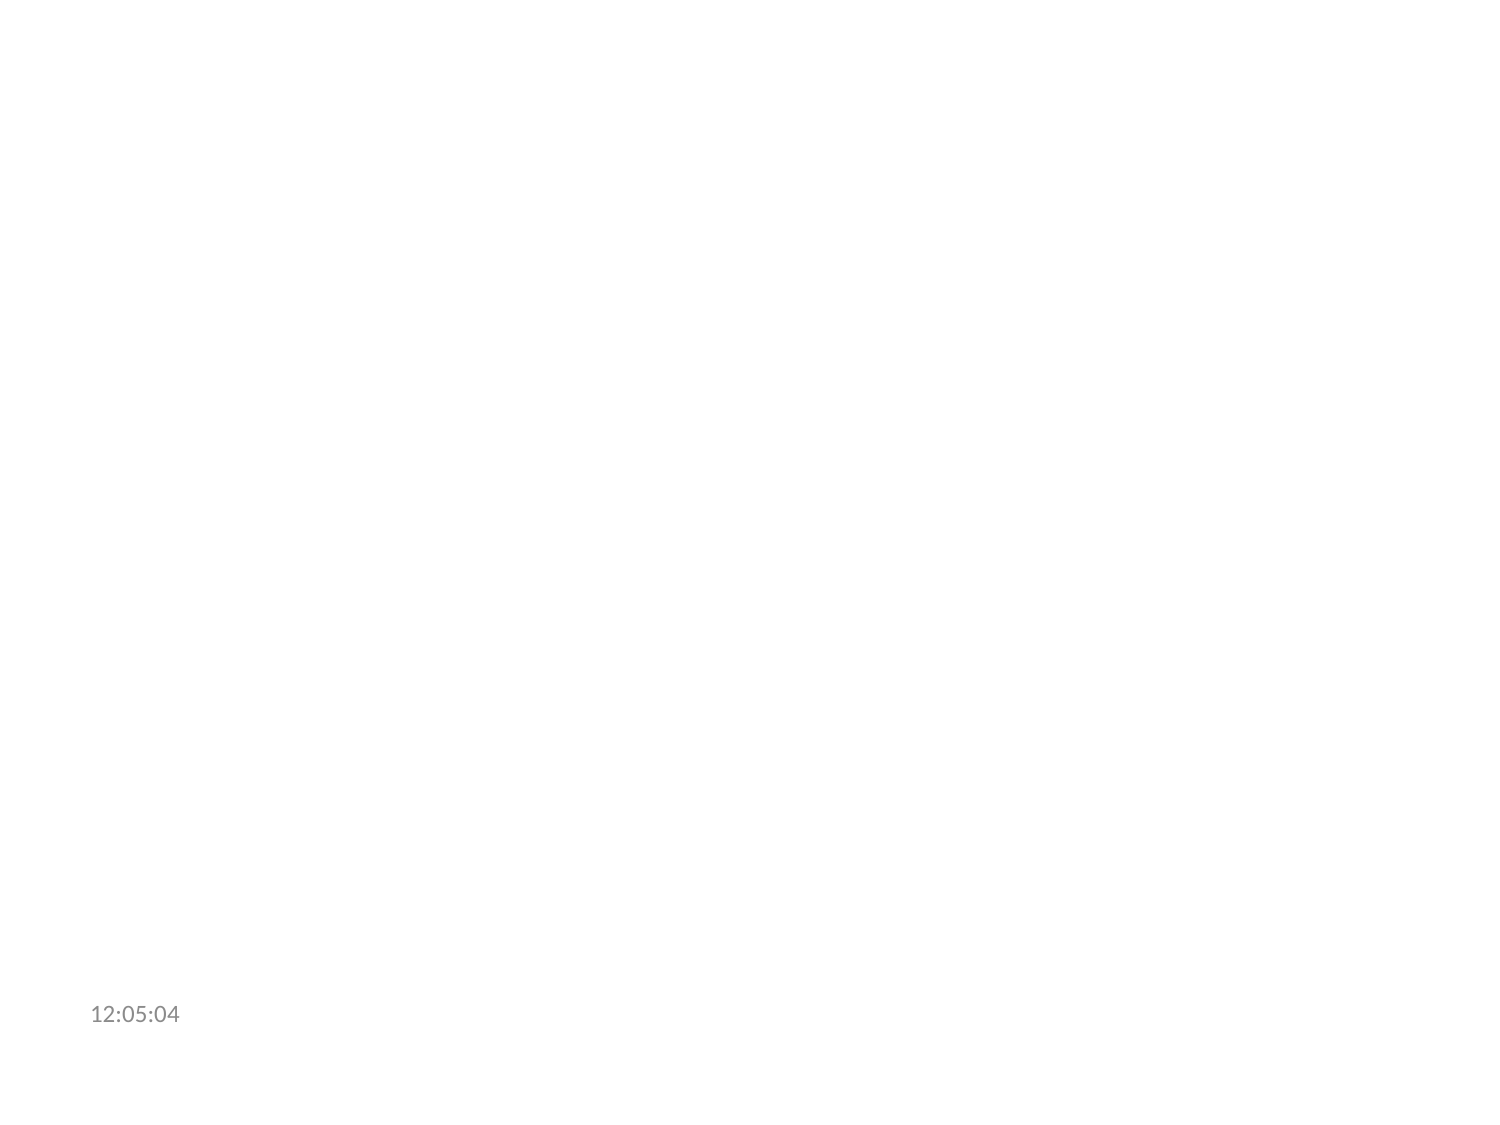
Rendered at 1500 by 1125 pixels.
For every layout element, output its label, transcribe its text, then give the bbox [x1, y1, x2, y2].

text_box 15:35:09 [75, 982, 425, 1043]
